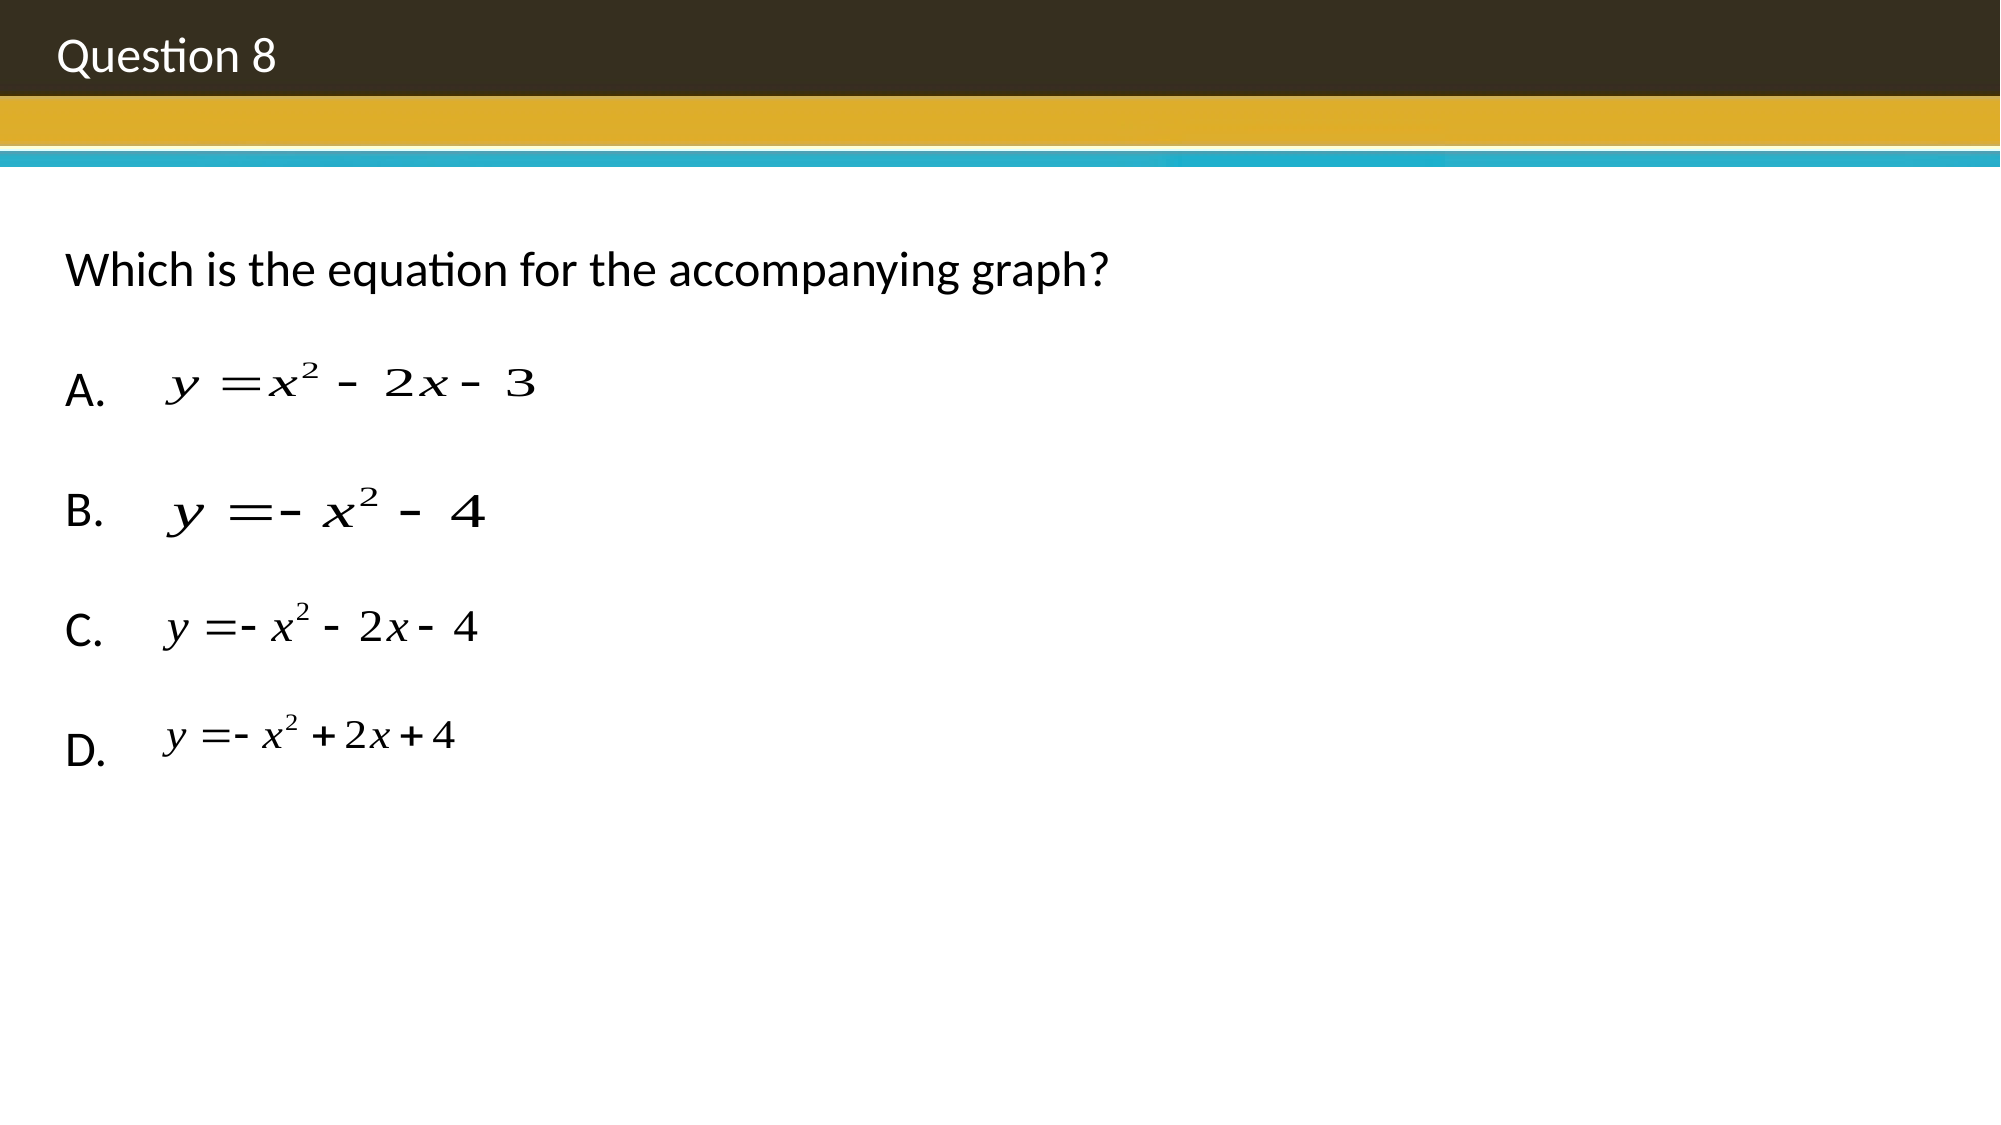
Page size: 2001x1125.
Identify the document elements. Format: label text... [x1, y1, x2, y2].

picture [154, 704, 465, 766]
picture [154, 475, 496, 549]
picture [0, 0, 2000, 167]
picture [154, 591, 485, 660]
picture [154, 352, 548, 414]
text_box Question 8 [41, 14, 293, 90]
text_box Which is the equation for the accompanying graph? A. B. C. D. [50, 229, 1950, 785]
